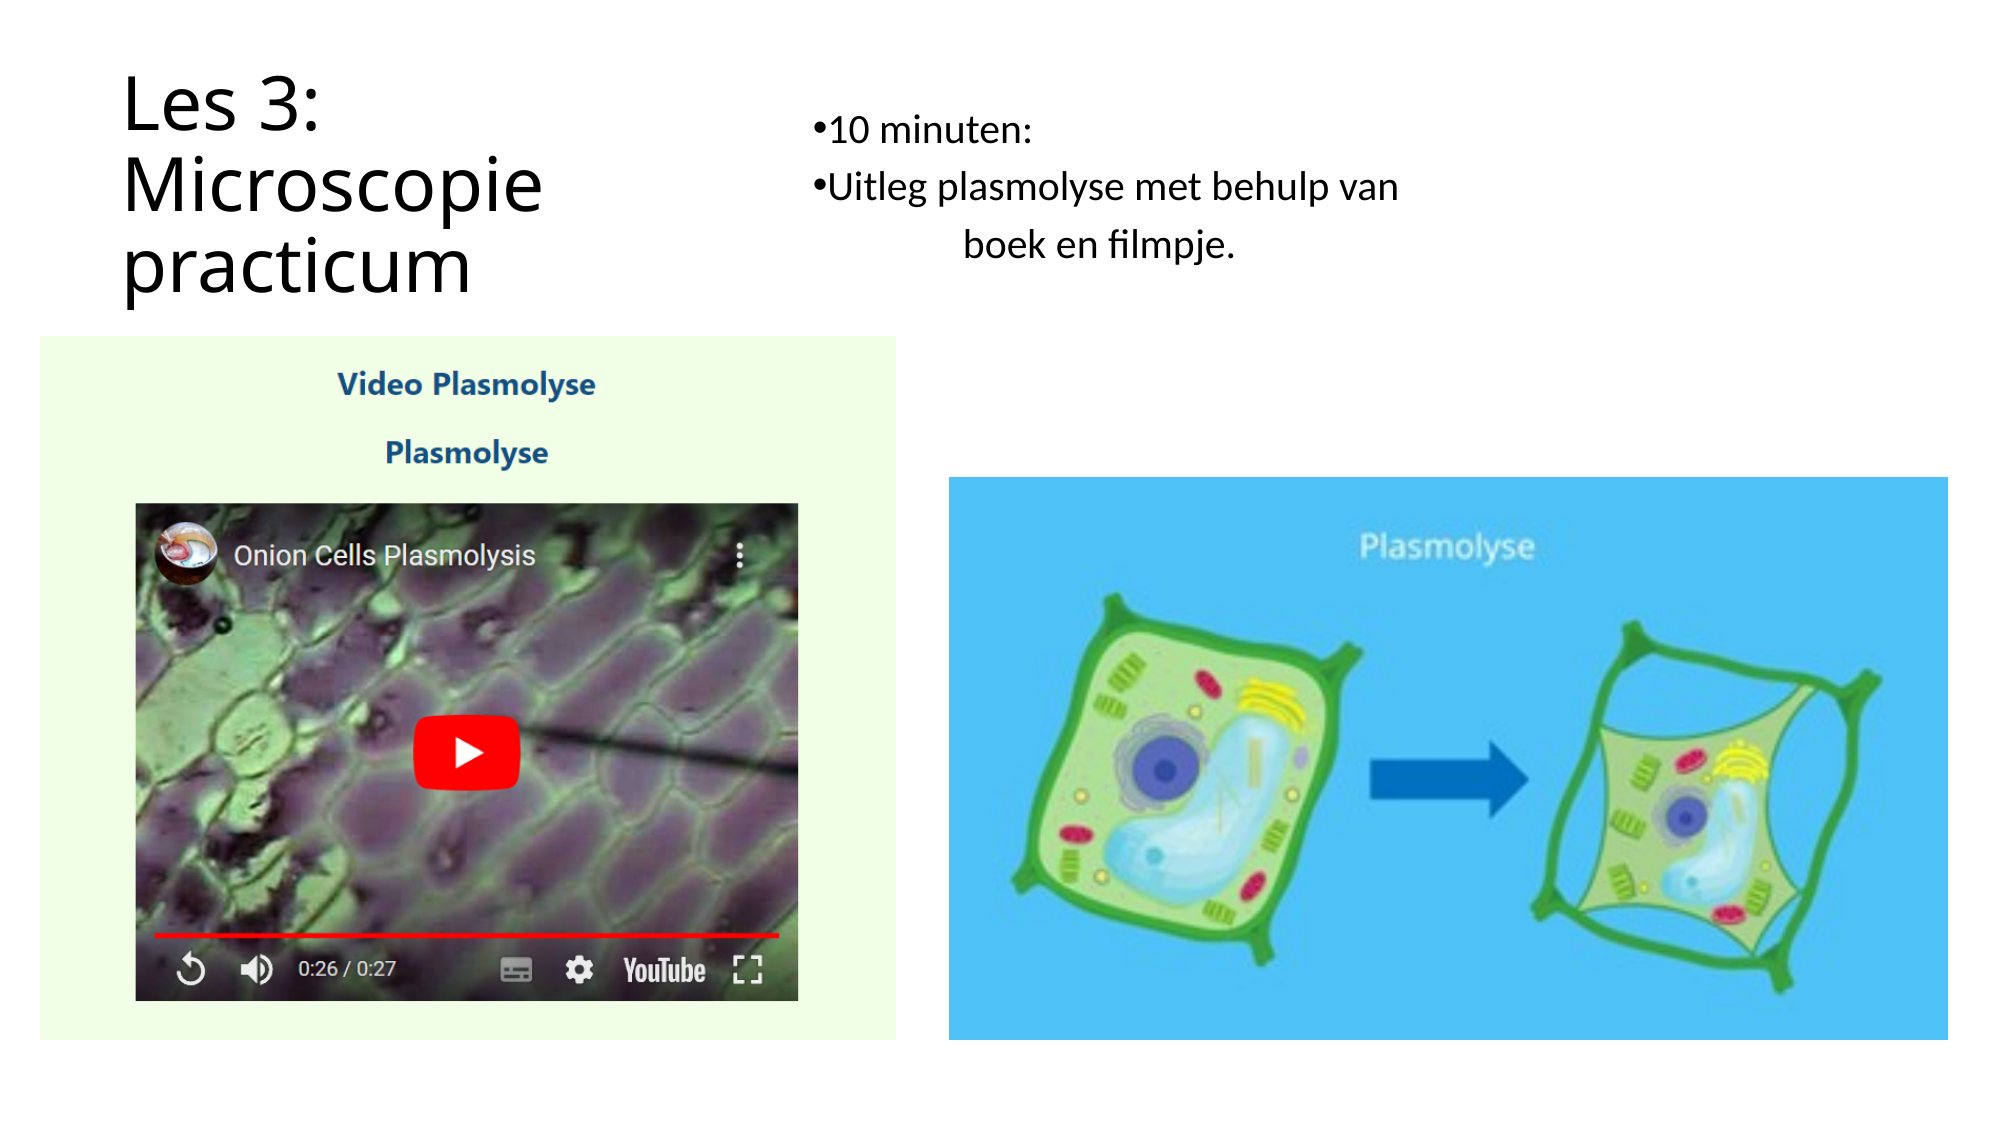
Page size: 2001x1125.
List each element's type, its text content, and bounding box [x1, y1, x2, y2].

picture [40, 336, 896, 1040]
title Les 3: Microscopie practicum [106, 55, 711, 320]
text_box 10 minuten: Uitleg plasmolyse met behulp van boek en filmpje. [797, 55, 1893, 319]
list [949, 477, 1948, 1040]
